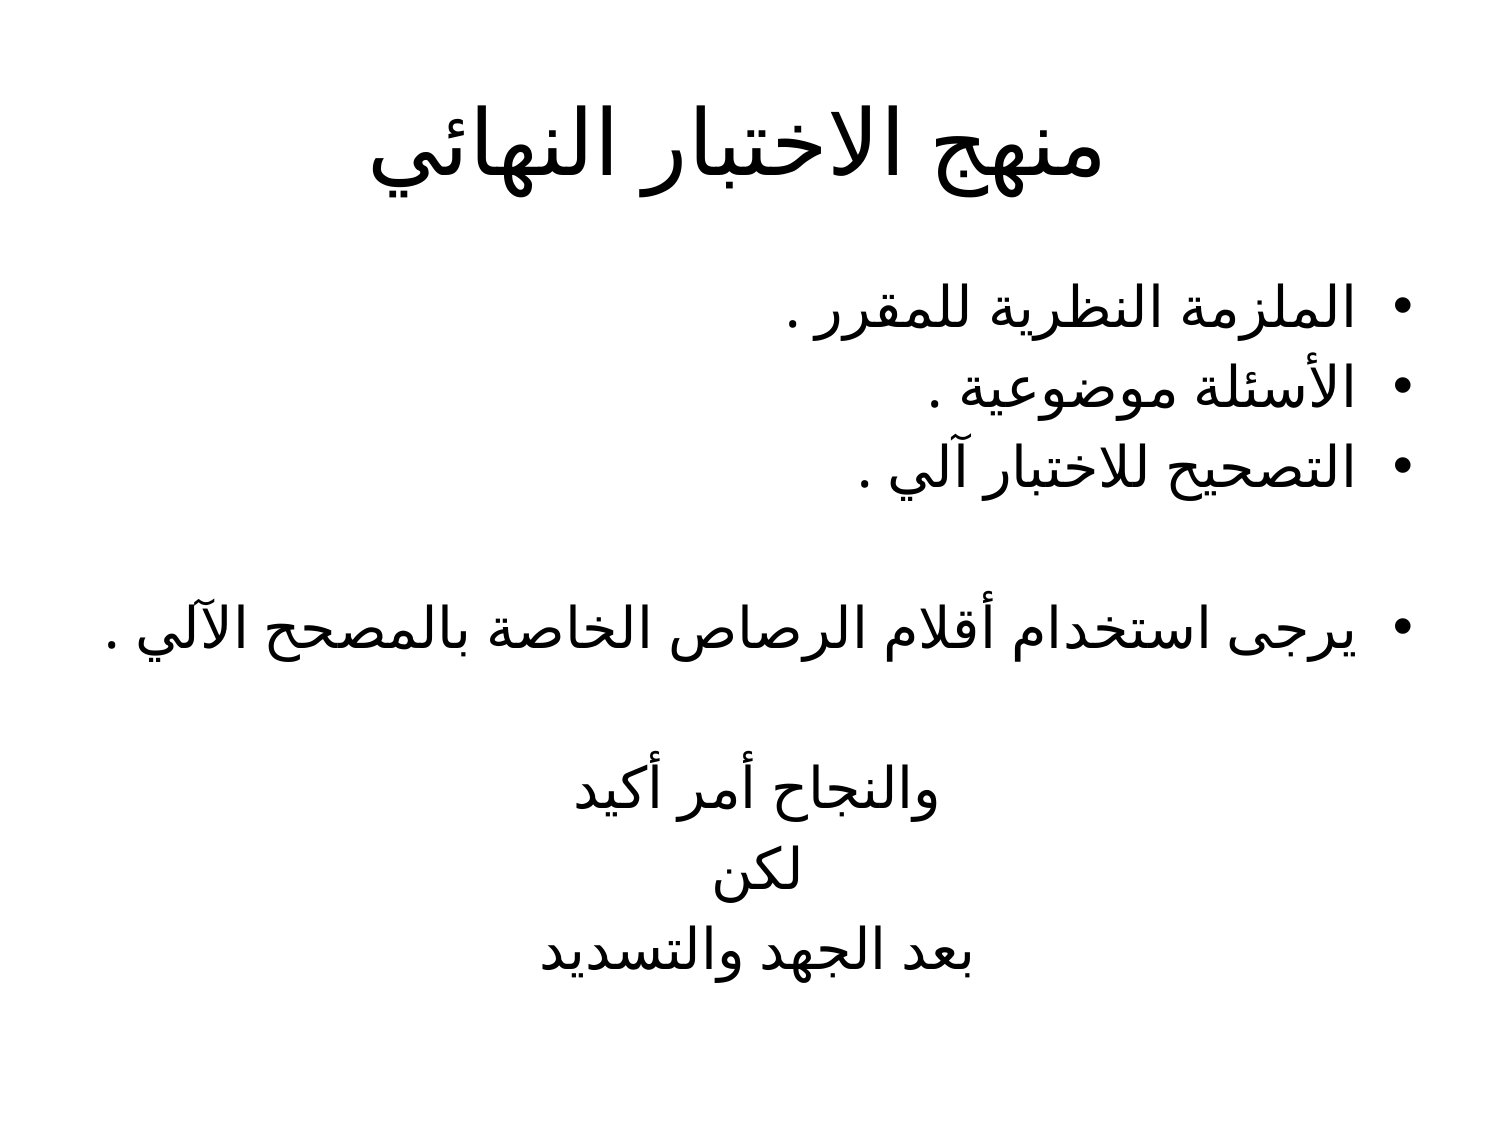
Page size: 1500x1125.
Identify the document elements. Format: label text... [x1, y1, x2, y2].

title منهج الاختبار النهائي [75, 45, 1425, 233]
list الملزمة النظرية للمقرر . الأسئلة موضوعية . التصحيح للاختبار آلي . يرجى استخدام أقلام الرصاص الخاصة بالمصحح الآلي . والنجاح أمر أكيد لكن بعد الجهد والتسديد [75, 262, 1425, 1005]
